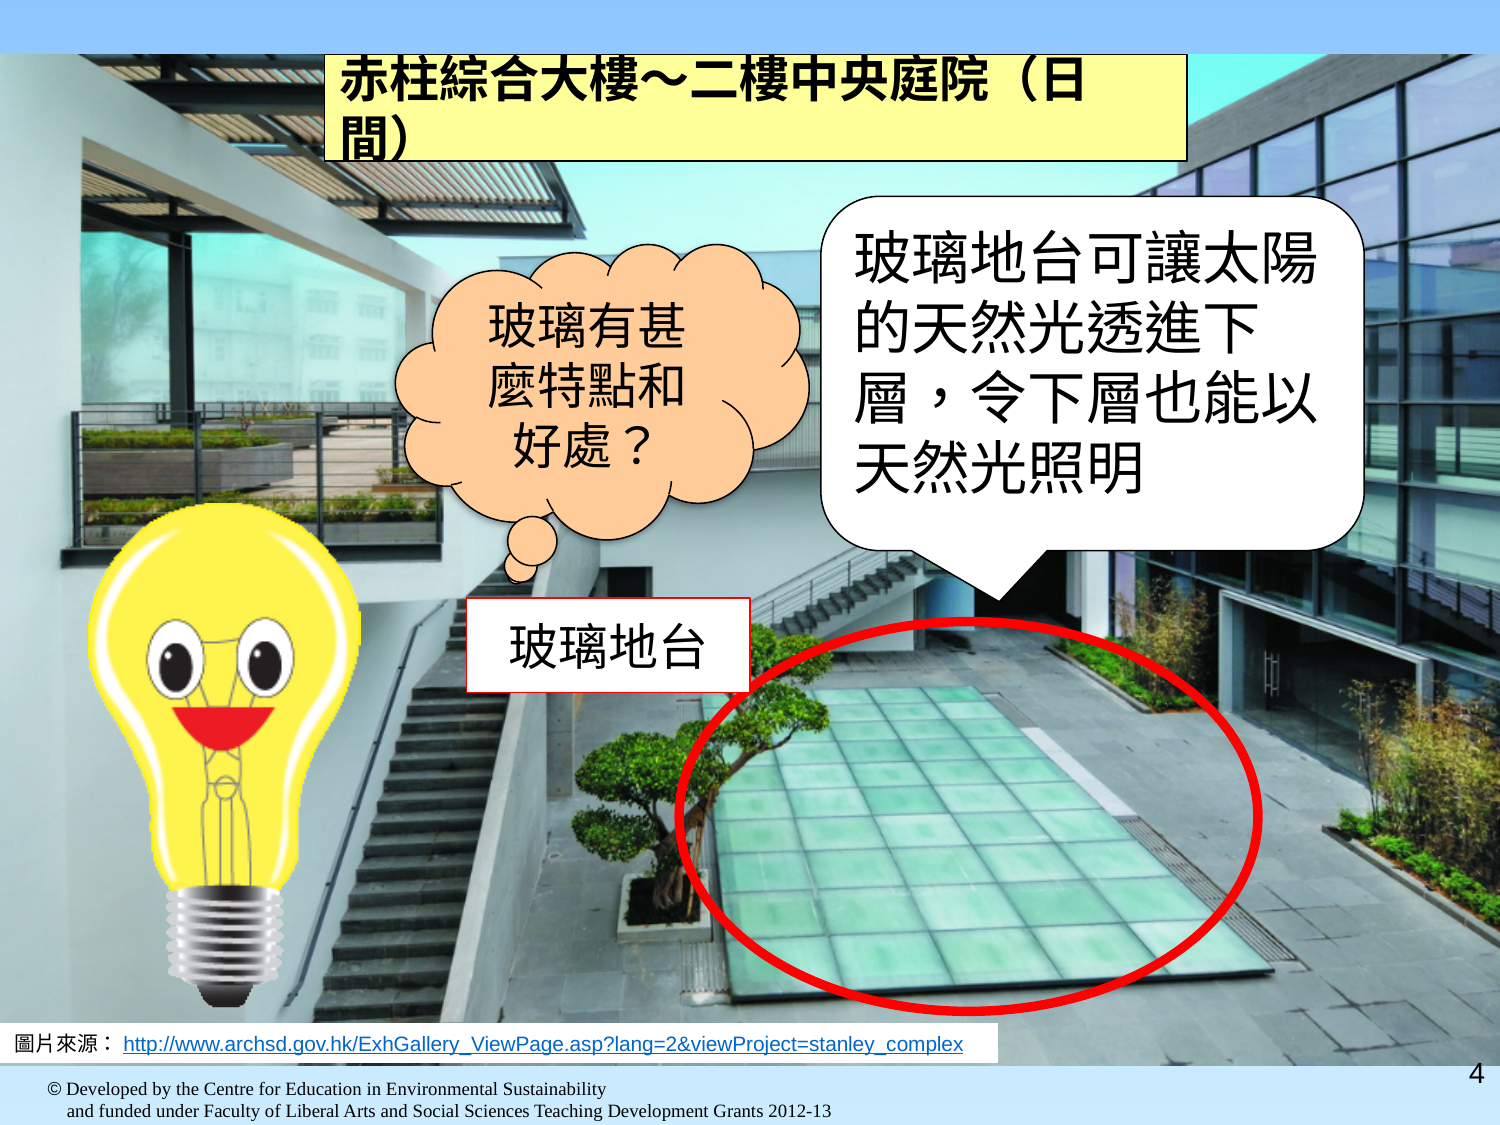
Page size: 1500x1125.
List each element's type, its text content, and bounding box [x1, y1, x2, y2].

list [0, 54, 1500, 1067]
slide_number 4 [1204, 1072, 1500, 1125]
picture [88, 503, 361, 1010]
text_box © Developed by the Centre for Education in Environmental Sustainability and funded under Faculty of Liberal Arts and Social Sciences Teaching Development Grants 2012-13 [33, 1074, 852, 1125]
